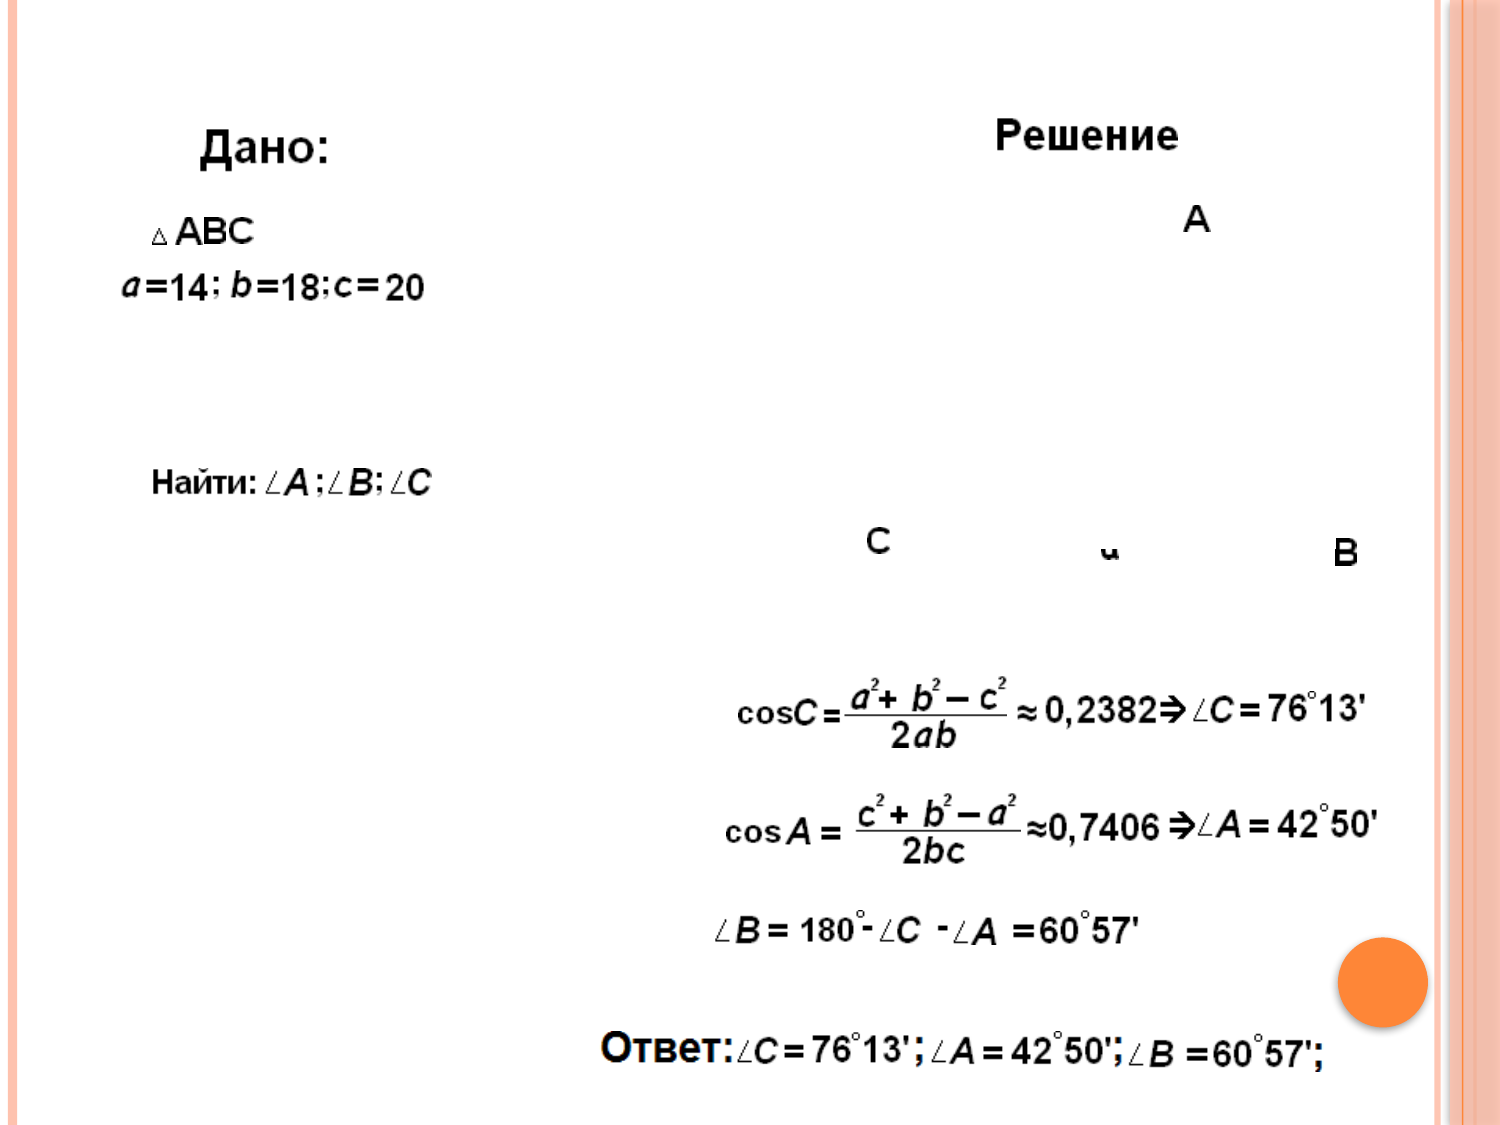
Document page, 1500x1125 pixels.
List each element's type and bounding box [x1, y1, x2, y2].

picture [198, 128, 328, 174]
picture [1182, 204, 1211, 233]
picture [204, 216, 226, 245]
picture [714, 909, 999, 946]
picture [151, 228, 167, 245]
picture [725, 792, 1021, 867]
picture [866, 257, 1357, 567]
picture [116, 268, 428, 305]
picture [1023, 802, 1395, 849]
picture [597, 1030, 1347, 1073]
picture [1009, 905, 1147, 962]
picture [995, 116, 1178, 152]
picture [229, 216, 254, 245]
picture [737, 675, 1371, 749]
picture [175, 217, 203, 245]
picture [151, 468, 433, 499]
